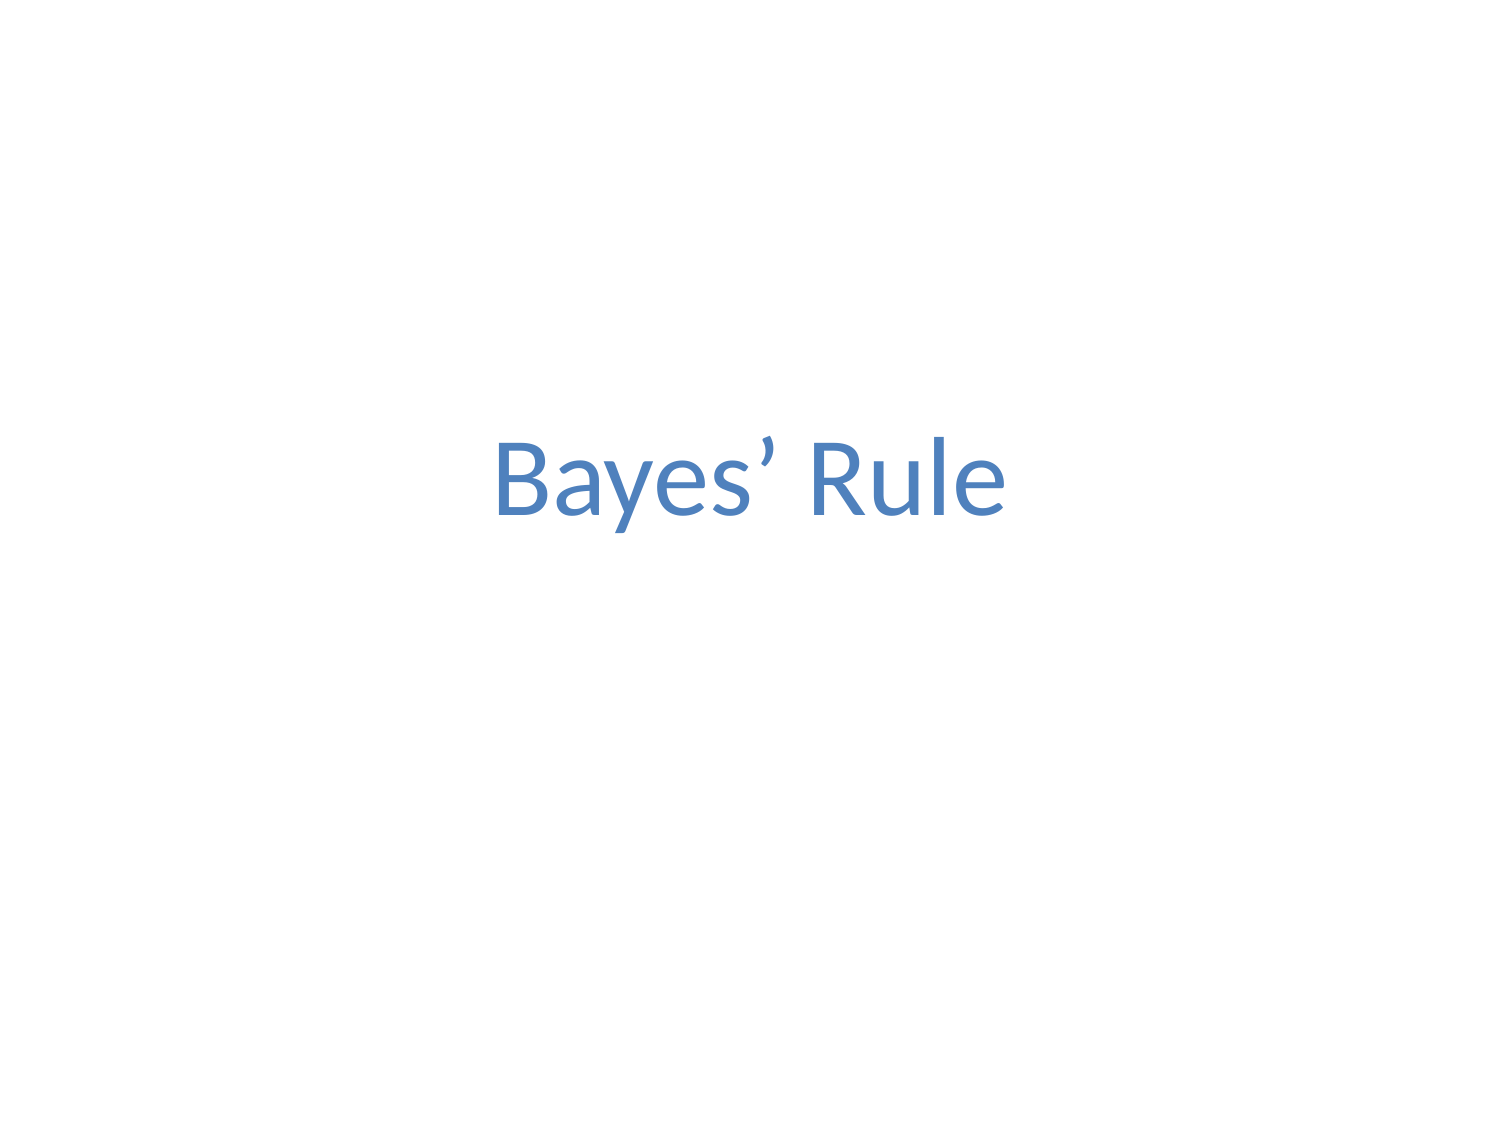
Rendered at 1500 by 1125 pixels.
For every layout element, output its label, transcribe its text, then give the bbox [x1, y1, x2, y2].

title Bayes’ Rule [112, 349, 1388, 591]
